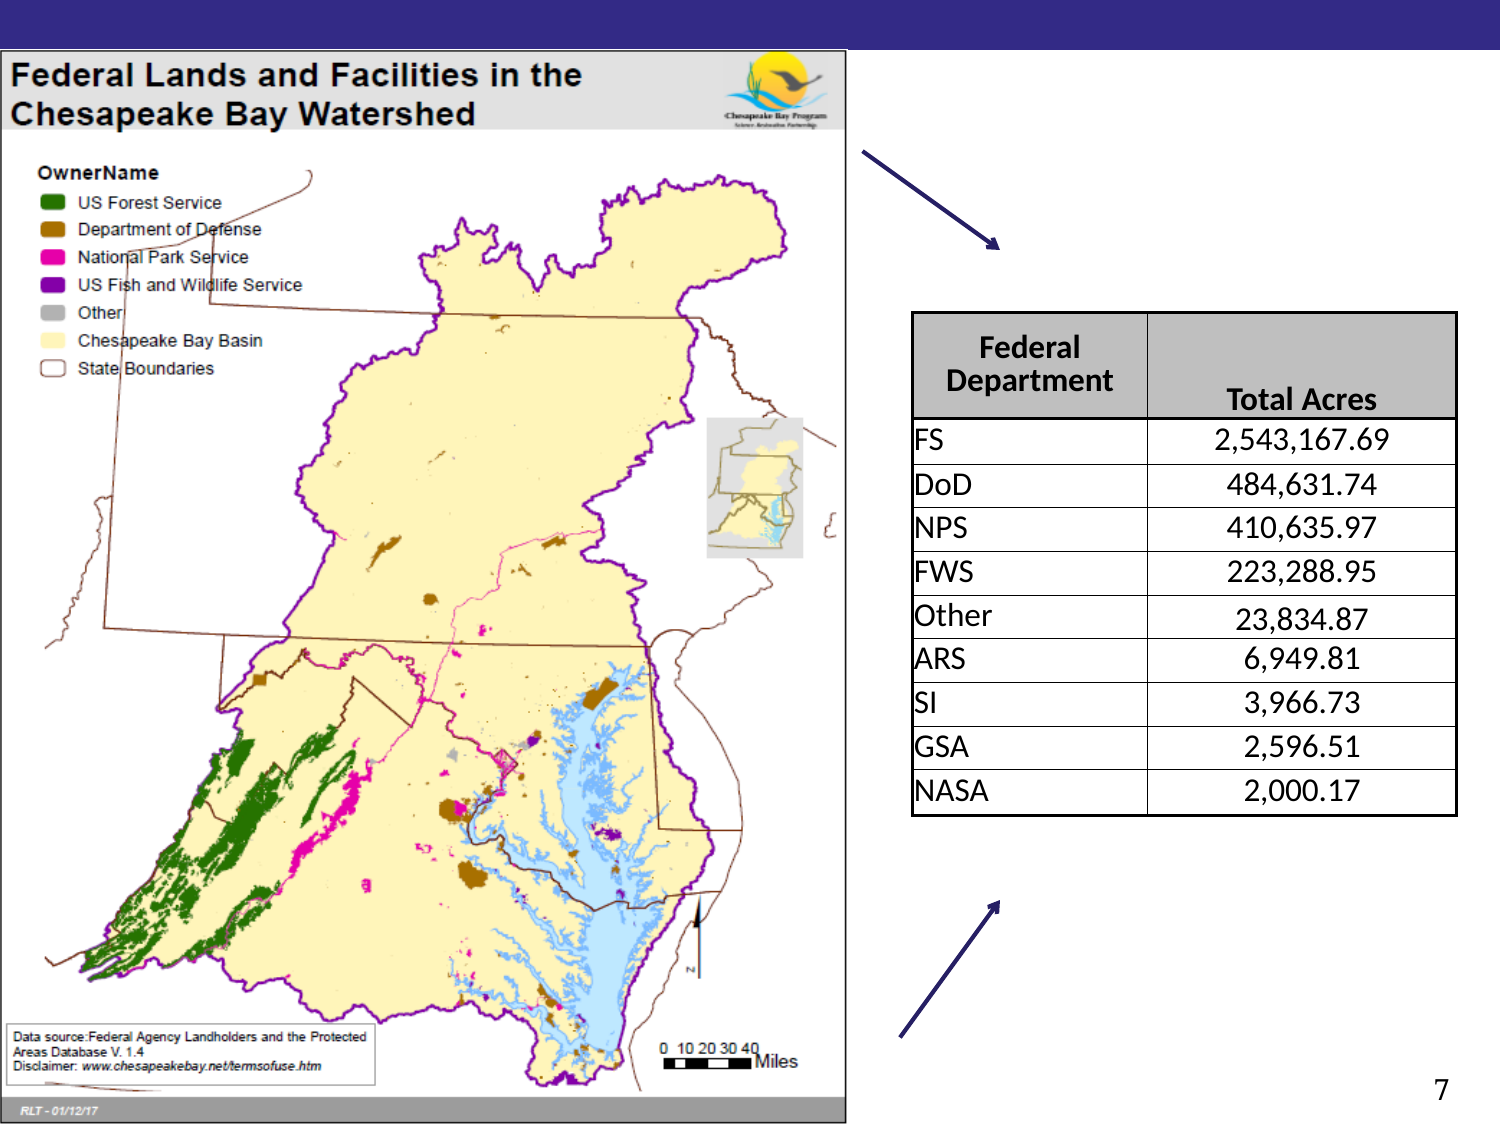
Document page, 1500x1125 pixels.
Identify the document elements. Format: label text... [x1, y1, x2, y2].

table_cell FS [914, 420, 1147, 464]
table_cell 410,635.97 [1148, 508, 1455, 551]
table_cell NPS [914, 508, 1147, 551]
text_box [899, 899, 1001, 1038]
table_cell 484,631.74 [1148, 465, 1455, 507]
table_header Federal Department [914, 314, 1147, 417]
table_cell SI [914, 683, 1147, 726]
table_cell ARS [914, 639, 1147, 682]
table_cell 223,288.95 [1148, 552, 1455, 595]
table_cell 2,596.51 [1148, 727, 1455, 769]
table_cell 6,949.81 [1148, 639, 1455, 682]
table_cell DoD [914, 465, 1147, 507]
picture [0, 49, 848, 1125]
table_header Total Acres [1148, 314, 1455, 417]
table_cell GSA [914, 727, 1147, 769]
table_cell FWS [914, 552, 1147, 595]
slide_number 7 [1387, 1072, 1450, 1110]
table_cell NASA [914, 770, 1147, 814]
table_cell 2,543,167.69 [1148, 420, 1455, 464]
table_cell 23,834.87 [1148, 596, 1455, 638]
table_cell 3,966.73 [1148, 683, 1455, 726]
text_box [862, 150, 1001, 251]
table_cell Other [914, 596, 1147, 638]
table_cell 2,000.17 [1148, 770, 1455, 814]
